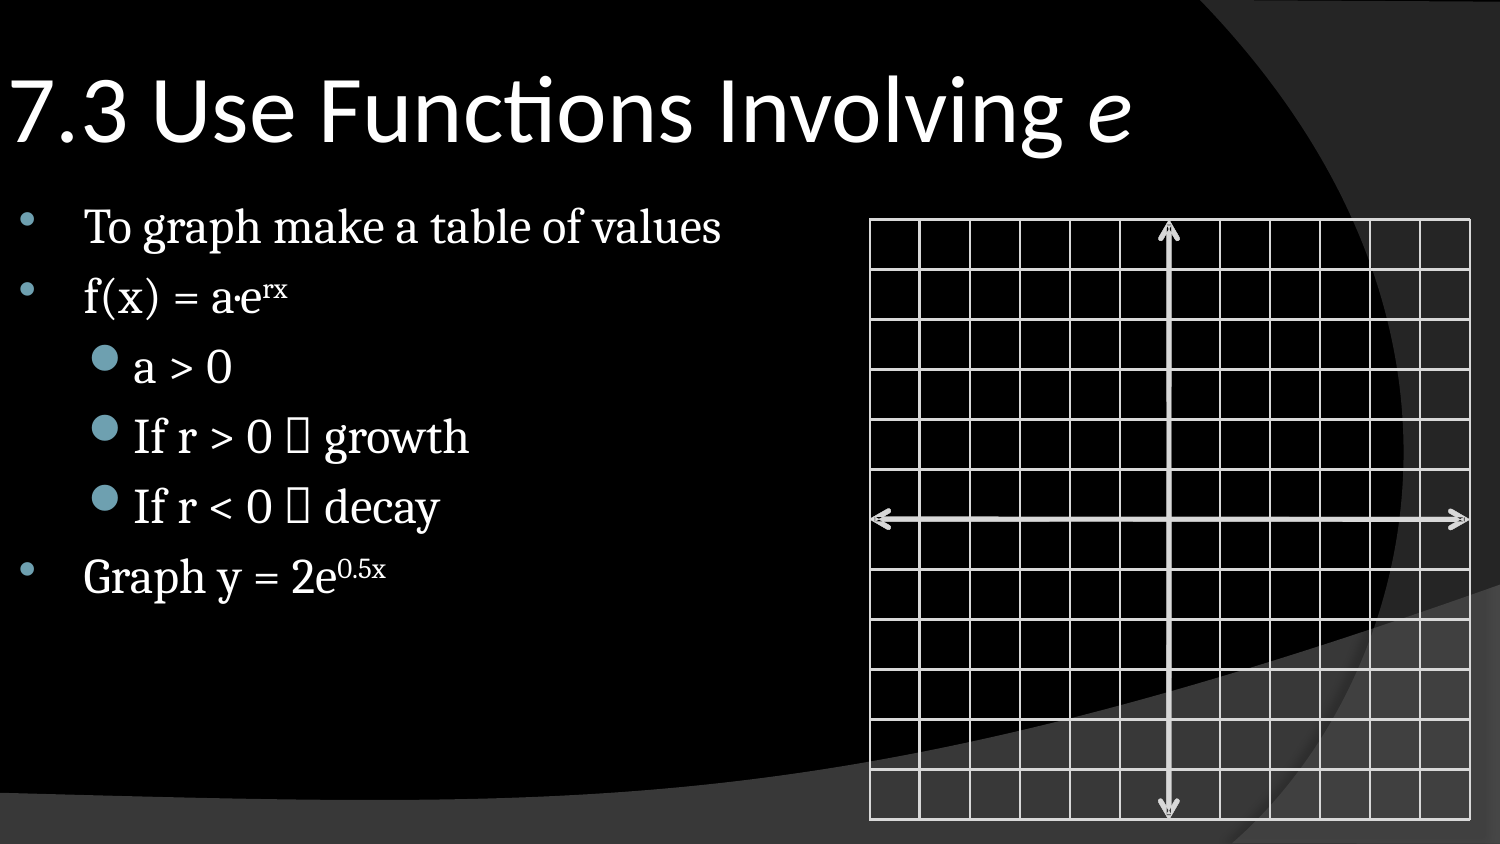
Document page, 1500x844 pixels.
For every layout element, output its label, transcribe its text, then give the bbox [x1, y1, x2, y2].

list To graph make a table of values f(x) = a·erx a > 0 If r > 0  growth If r < 0  decay Graph y = 2e0.5x [0, 186, 738, 785]
picture [847, 197, 1496, 844]
title 7.3 Use Functions Involving e [0, 33, 1500, 175]
